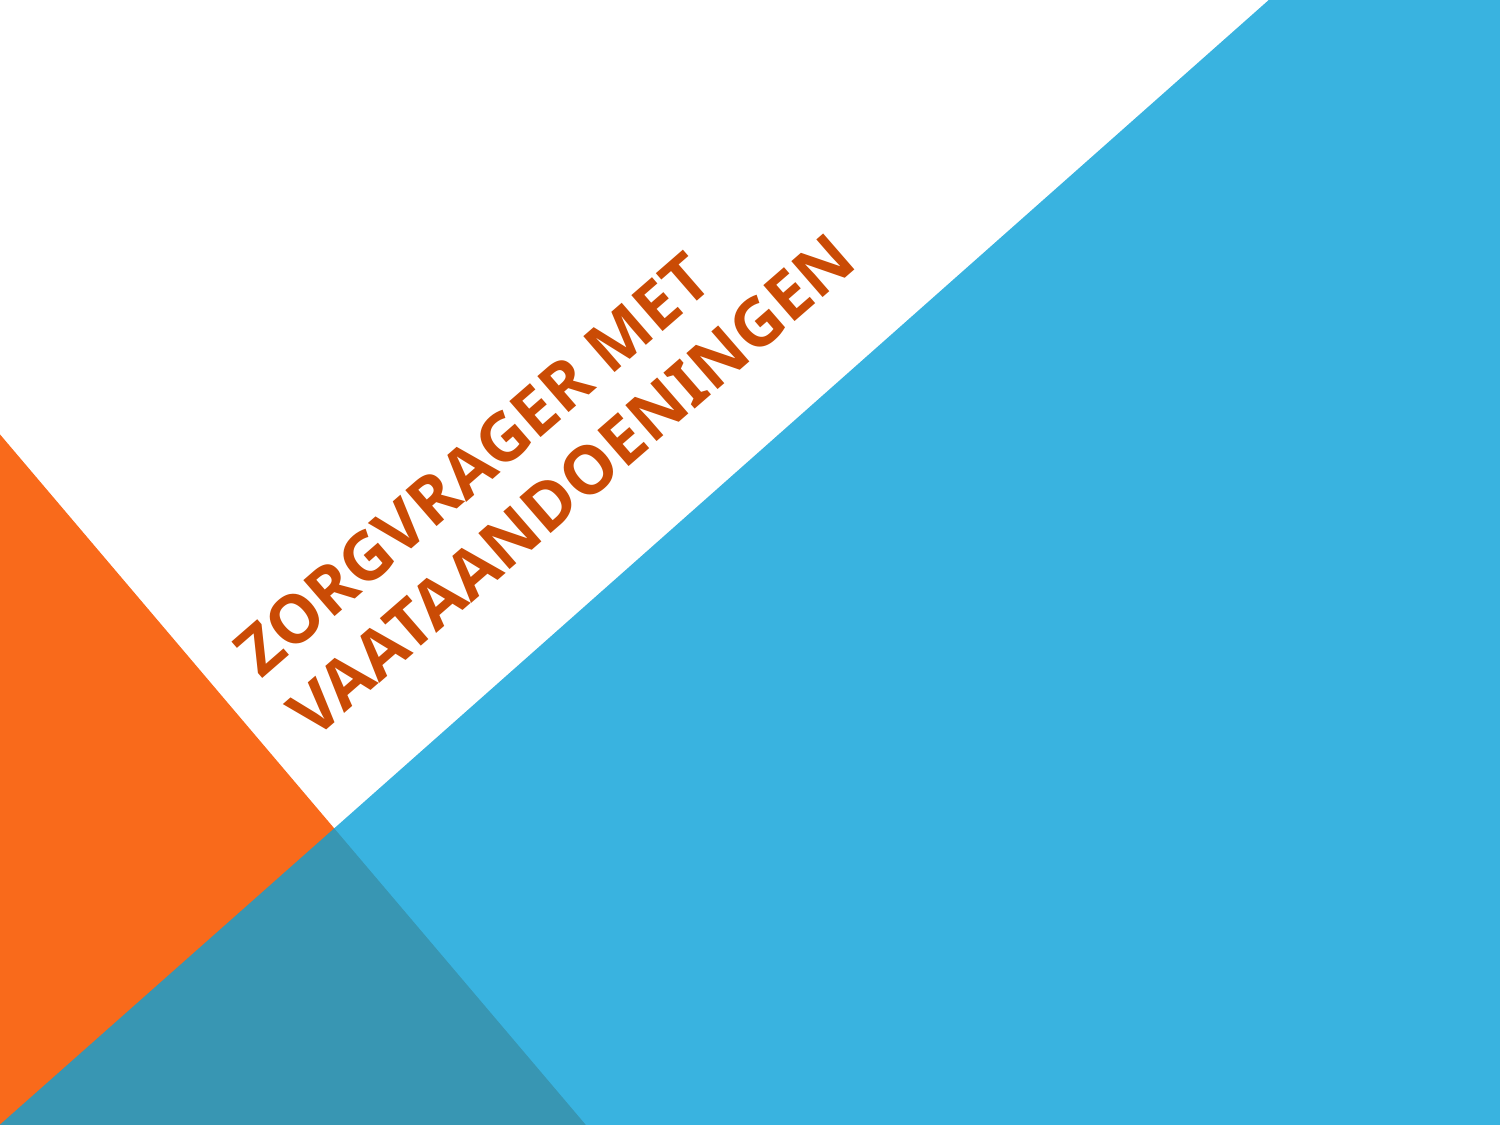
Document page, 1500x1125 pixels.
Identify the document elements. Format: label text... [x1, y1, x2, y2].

title Zorgvrager met Vaataandoeningen [182, 4, 1012, 762]
